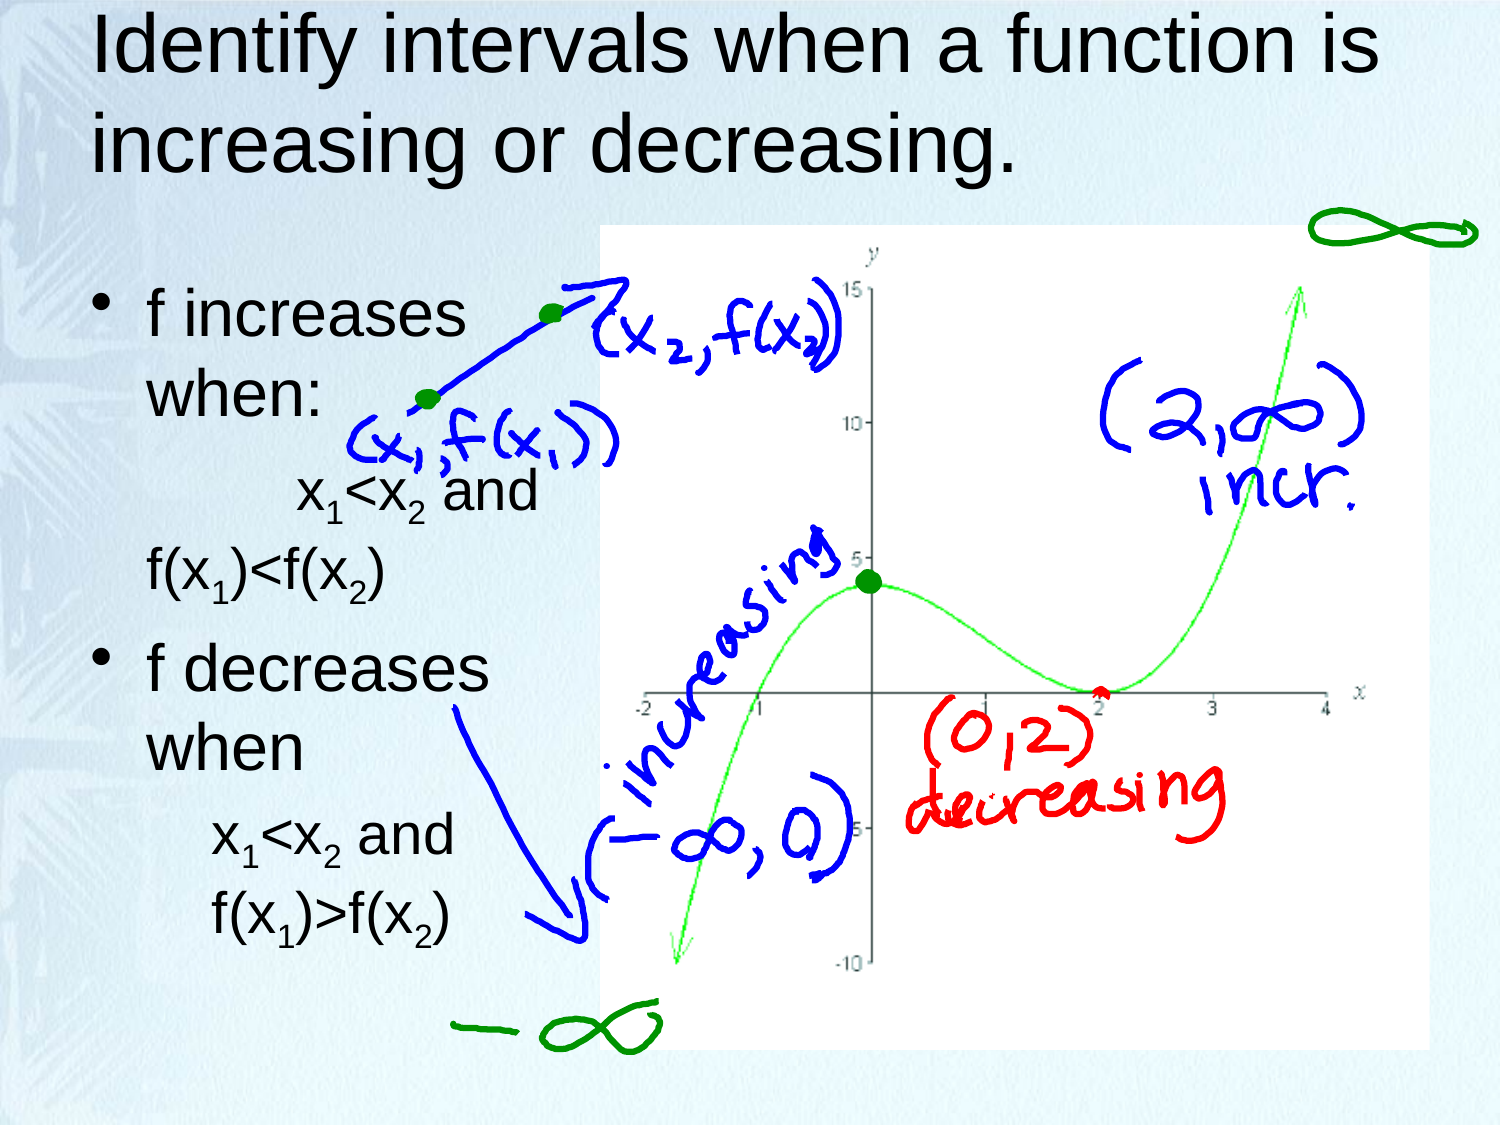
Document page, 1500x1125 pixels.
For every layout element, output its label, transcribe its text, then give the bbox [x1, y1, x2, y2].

text_box [556, 411, 588, 467]
title Identify intervals when a function is increasing or decreasing. [74, 44, 1426, 233]
text_box [444, 438, 484, 445]
picture [0, 0, 1500, 1125]
text_box [406, 405, 422, 415]
text_box [525, 445, 541, 457]
text_box [541, 1017, 594, 1050]
text_box [563, 283, 594, 327]
text_box [569, 402, 594, 444]
list f increases when: x1<x2 and f(x1)<f(x2) f decreases when x1<x2 and f(x1)>f(x2) [74, 262, 594, 1001]
text_box [391, 449, 413, 462]
text_box [451, 409, 476, 440]
text_box [1430, 221, 1477, 246]
text_box [496, 409, 511, 457]
text_box [452, 1023, 519, 1035]
text_box [550, 449, 557, 468]
text_box [453, 706, 556, 894]
text_box [1311, 209, 1384, 223]
text_box [541, 305, 564, 322]
text_box [559, 304, 579, 319]
text_box [524, 878, 587, 942]
text_box [417, 391, 439, 408]
text_box [457, 442, 471, 460]
text_box [380, 435, 400, 461]
text_box [415, 449, 421, 472]
text_box [510, 432, 524, 446]
text_box [440, 457, 449, 476]
text_box [348, 416, 378, 461]
text_box [373, 436, 390, 450]
text_box [515, 429, 539, 457]
text_box [437, 320, 558, 396]
text_box [587, 835, 594, 892]
